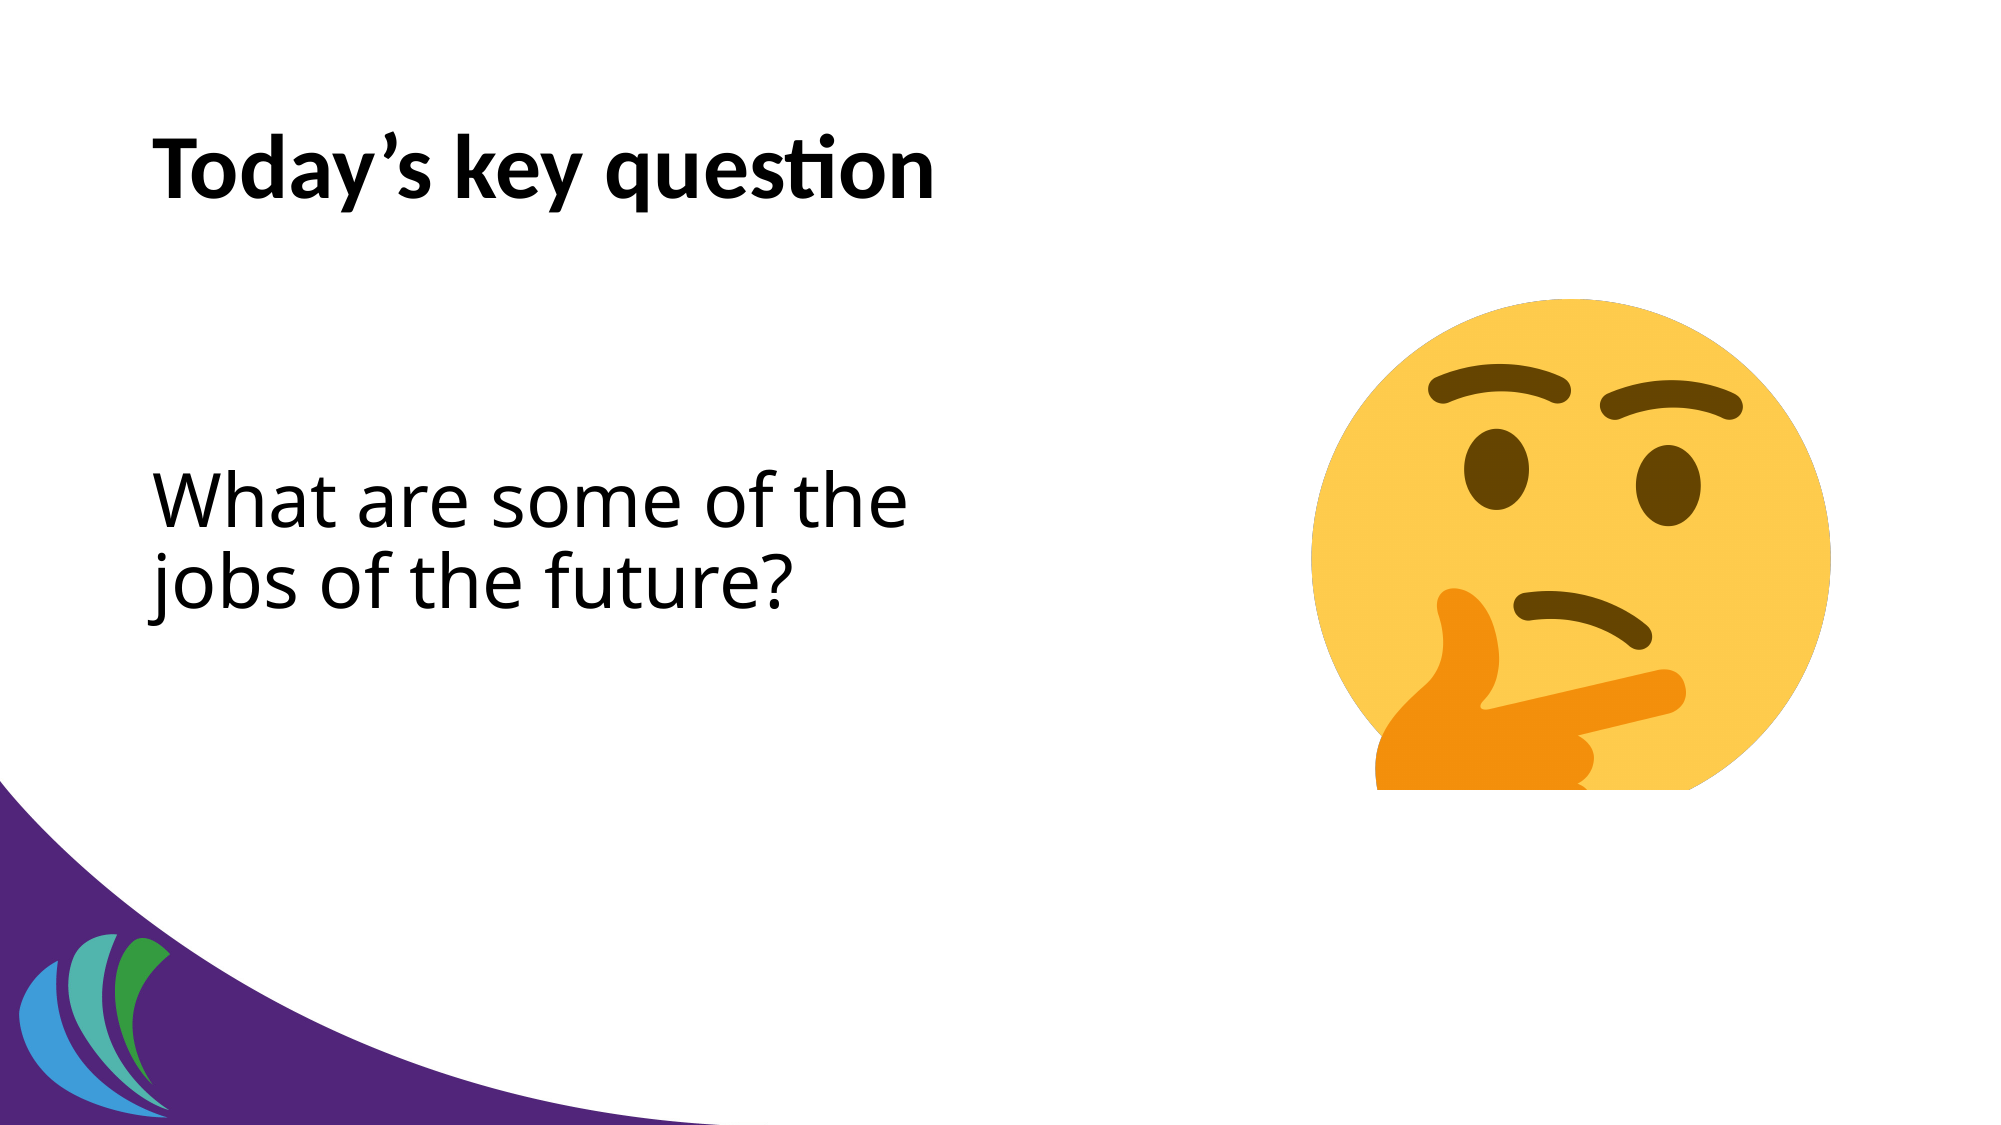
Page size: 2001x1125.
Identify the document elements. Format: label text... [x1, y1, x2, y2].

picture [0, 1, 2000, 1125]
list What are some of the jobs of the future? [137, 299, 988, 1014]
title Today’s key question [137, 59, 1863, 278]
